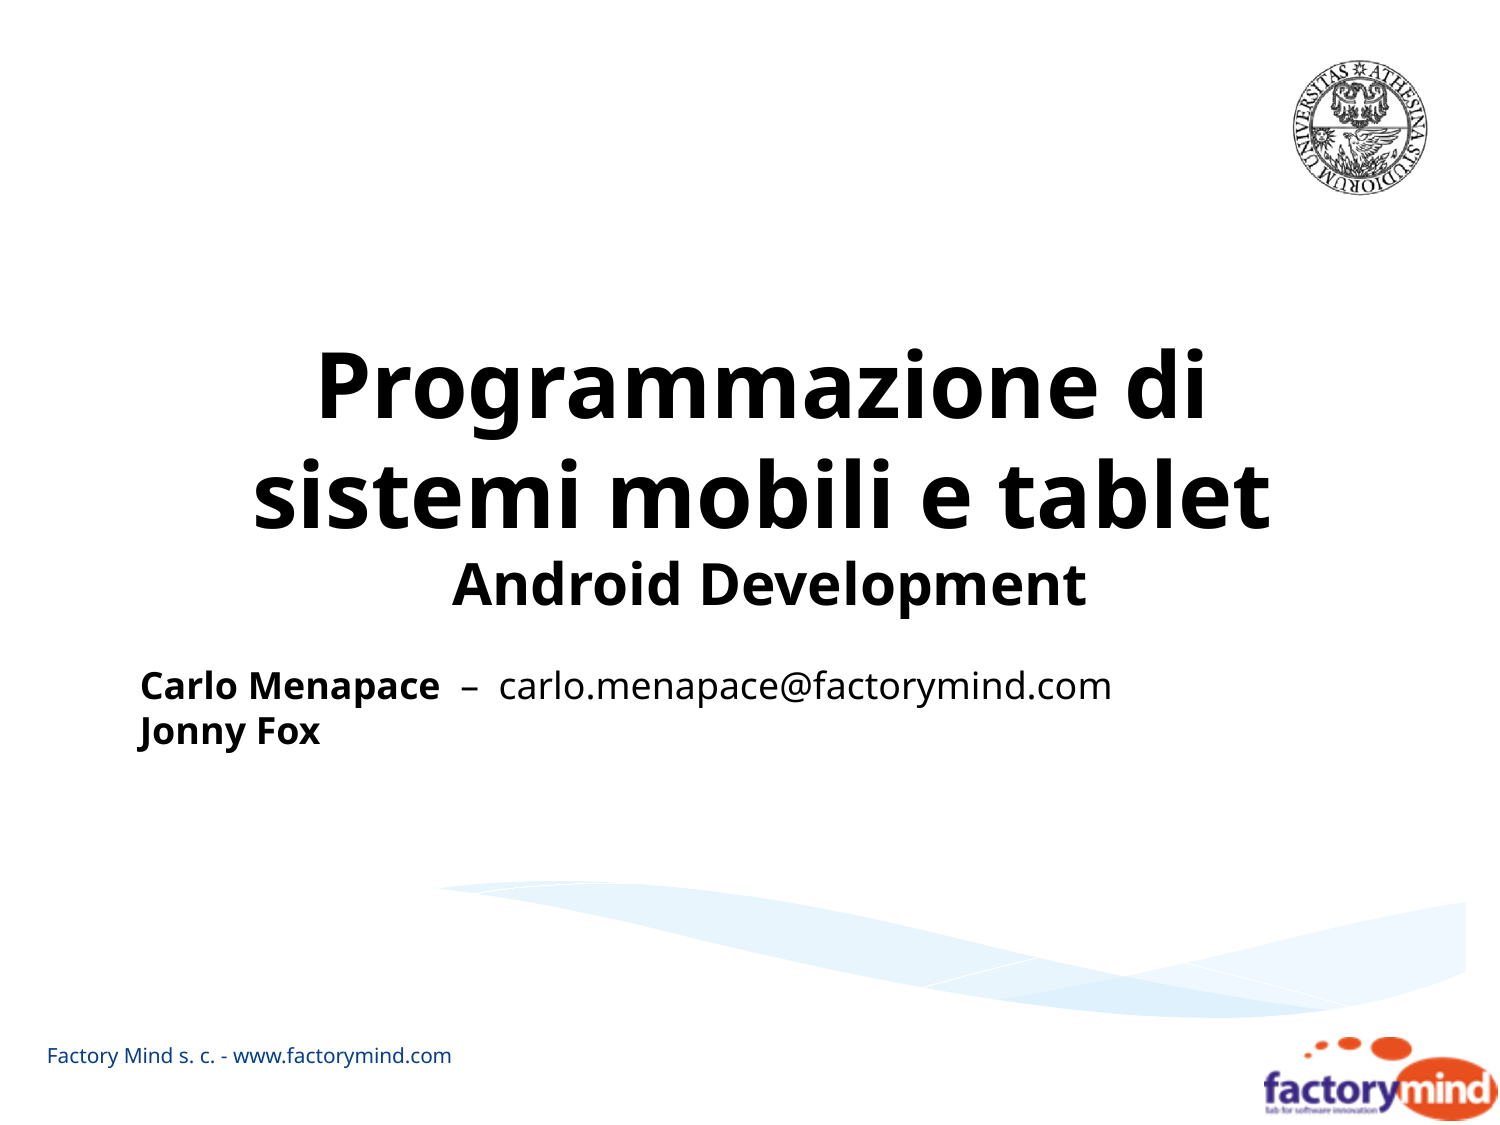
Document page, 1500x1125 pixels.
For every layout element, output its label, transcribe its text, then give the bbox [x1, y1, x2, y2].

picture [1264, 1036, 1498, 1122]
footer Factory Mind s. c. - www.factorymind.com [31, 1025, 653, 1086]
picture [1287, 49, 1433, 207]
text_box Programmazione di sistemi mobili e tablet Android Development Carlo Menapace – carlo.menapace@factorymind.com Jonny Fox [124, 275, 1400, 760]
